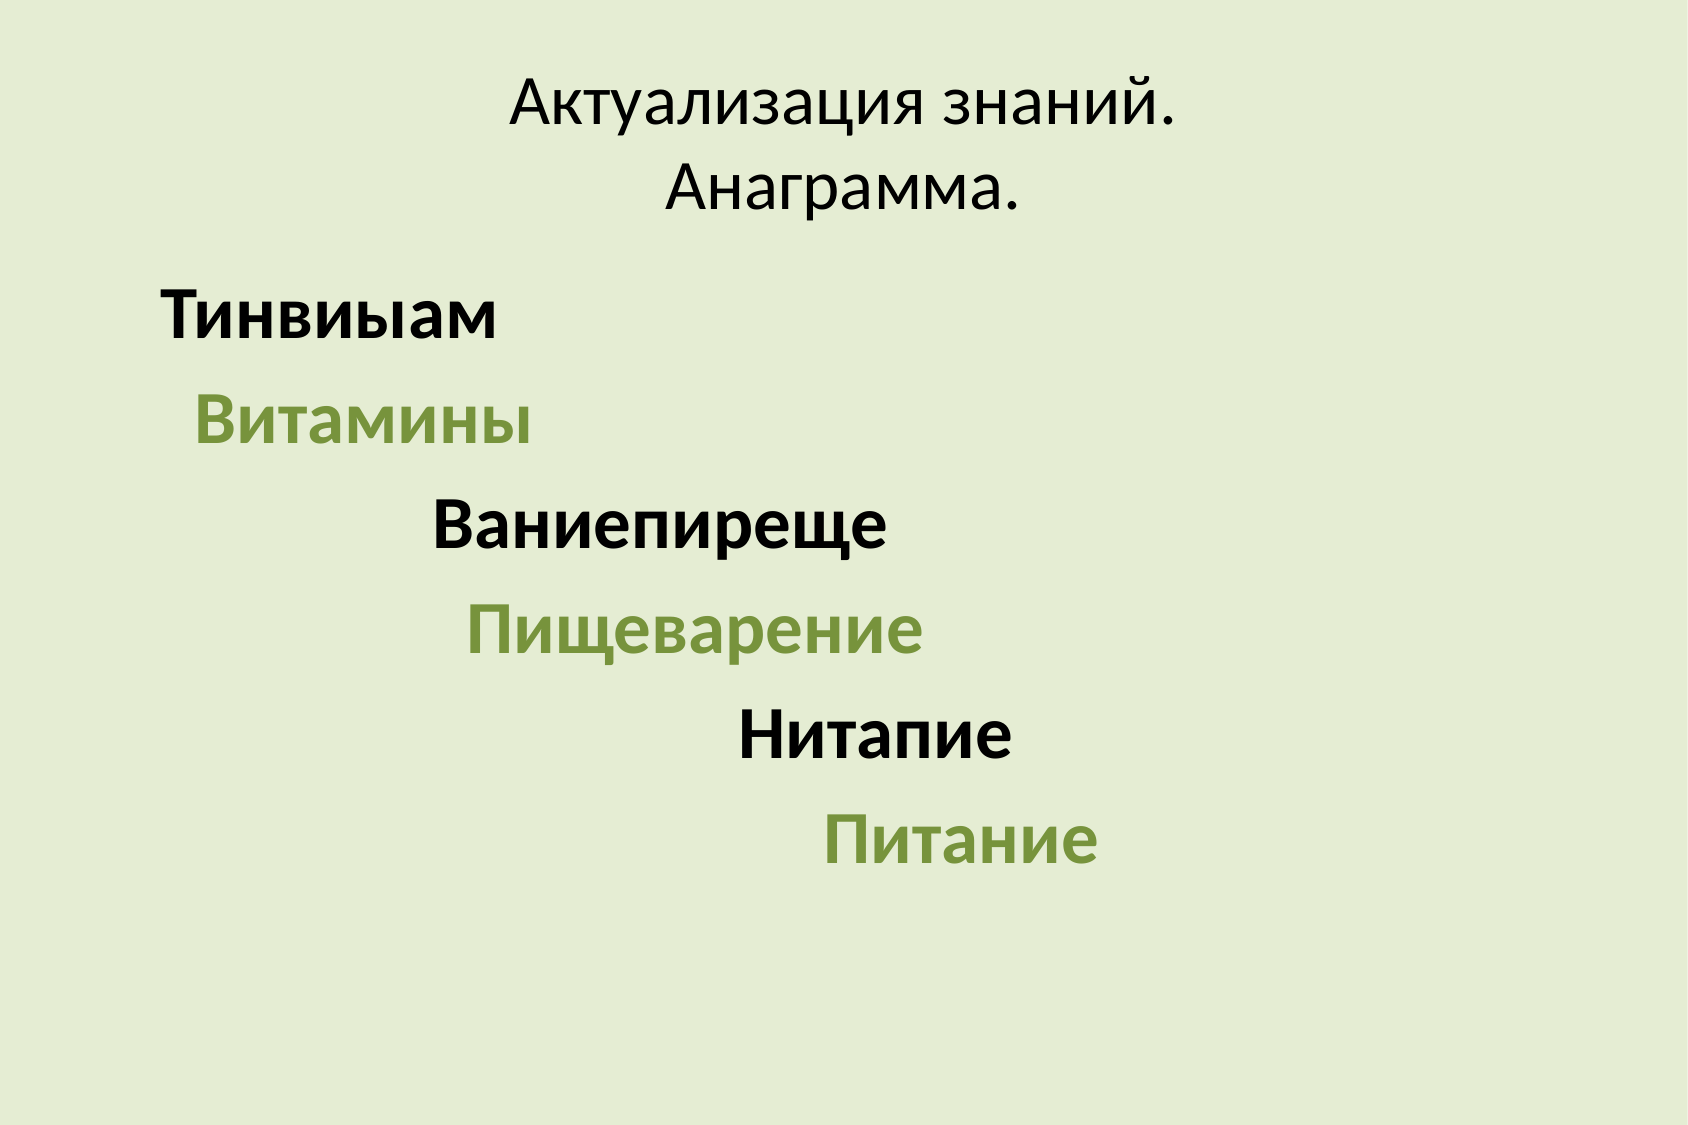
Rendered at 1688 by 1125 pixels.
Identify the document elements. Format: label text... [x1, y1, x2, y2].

list Тинвиыам Витамины Ваниепиреще Пищеварение Нитапие Питание [75, 255, 1595, 998]
title Актуализация знаний. Анаграмма. [84, 45, 1604, 233]
